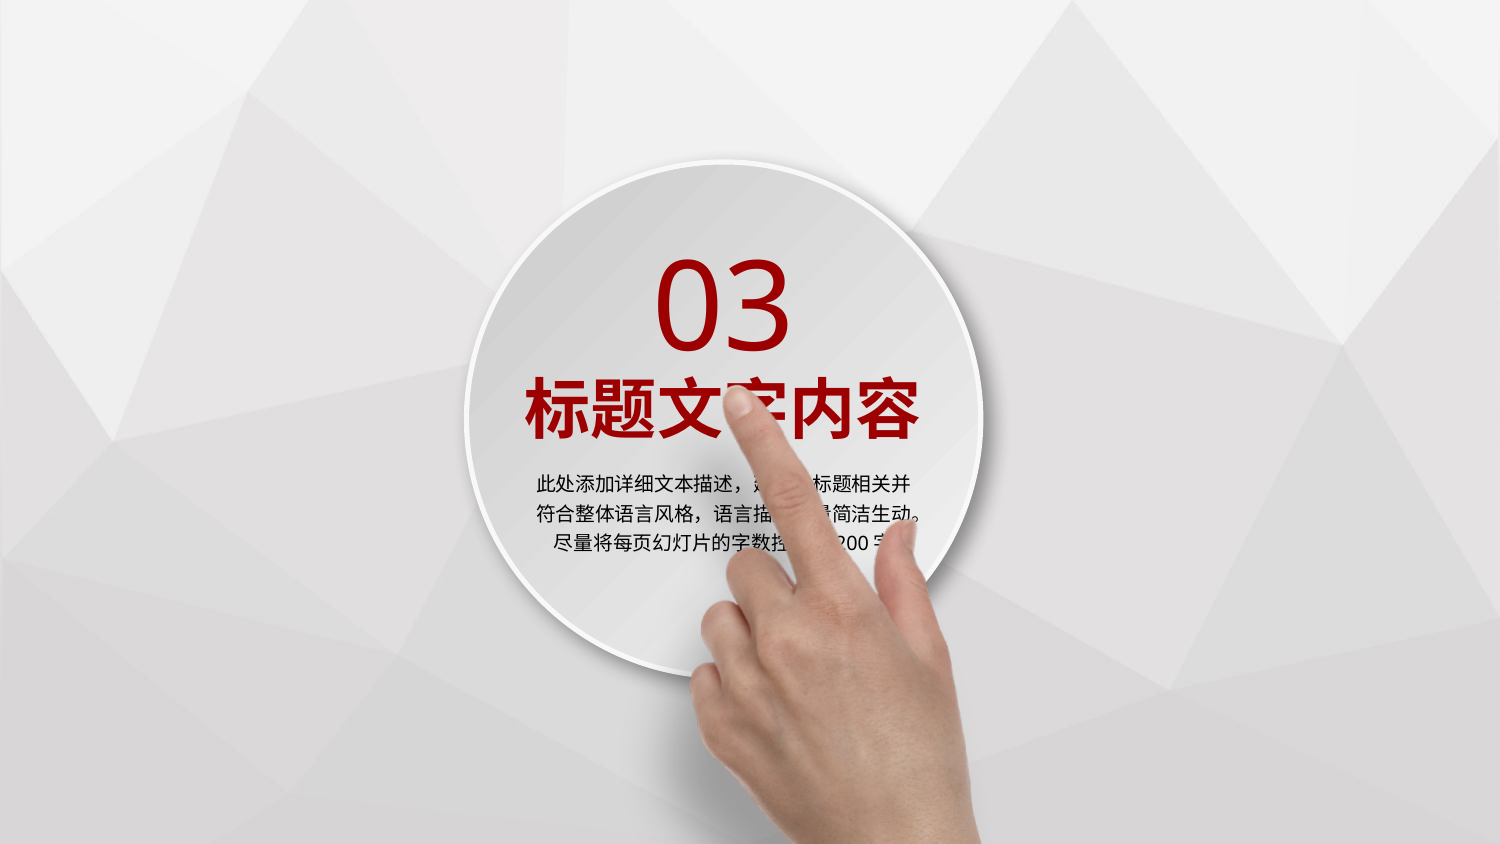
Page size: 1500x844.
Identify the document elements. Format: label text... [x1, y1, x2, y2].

text_box 03 [605, 266, 842, 358]
text_box 标题文字内容 [491, 389, 618, 481]
text_box 此处添加详细文本描述，建议与标题相关并符合整体语言风格，语言描述尽量简洁生动。尽量将每页幻灯片的字数控制在200字 [532, 465, 618, 568]
text_box [465, 160, 980, 655]
picture [0, 0, 1500, 844]
